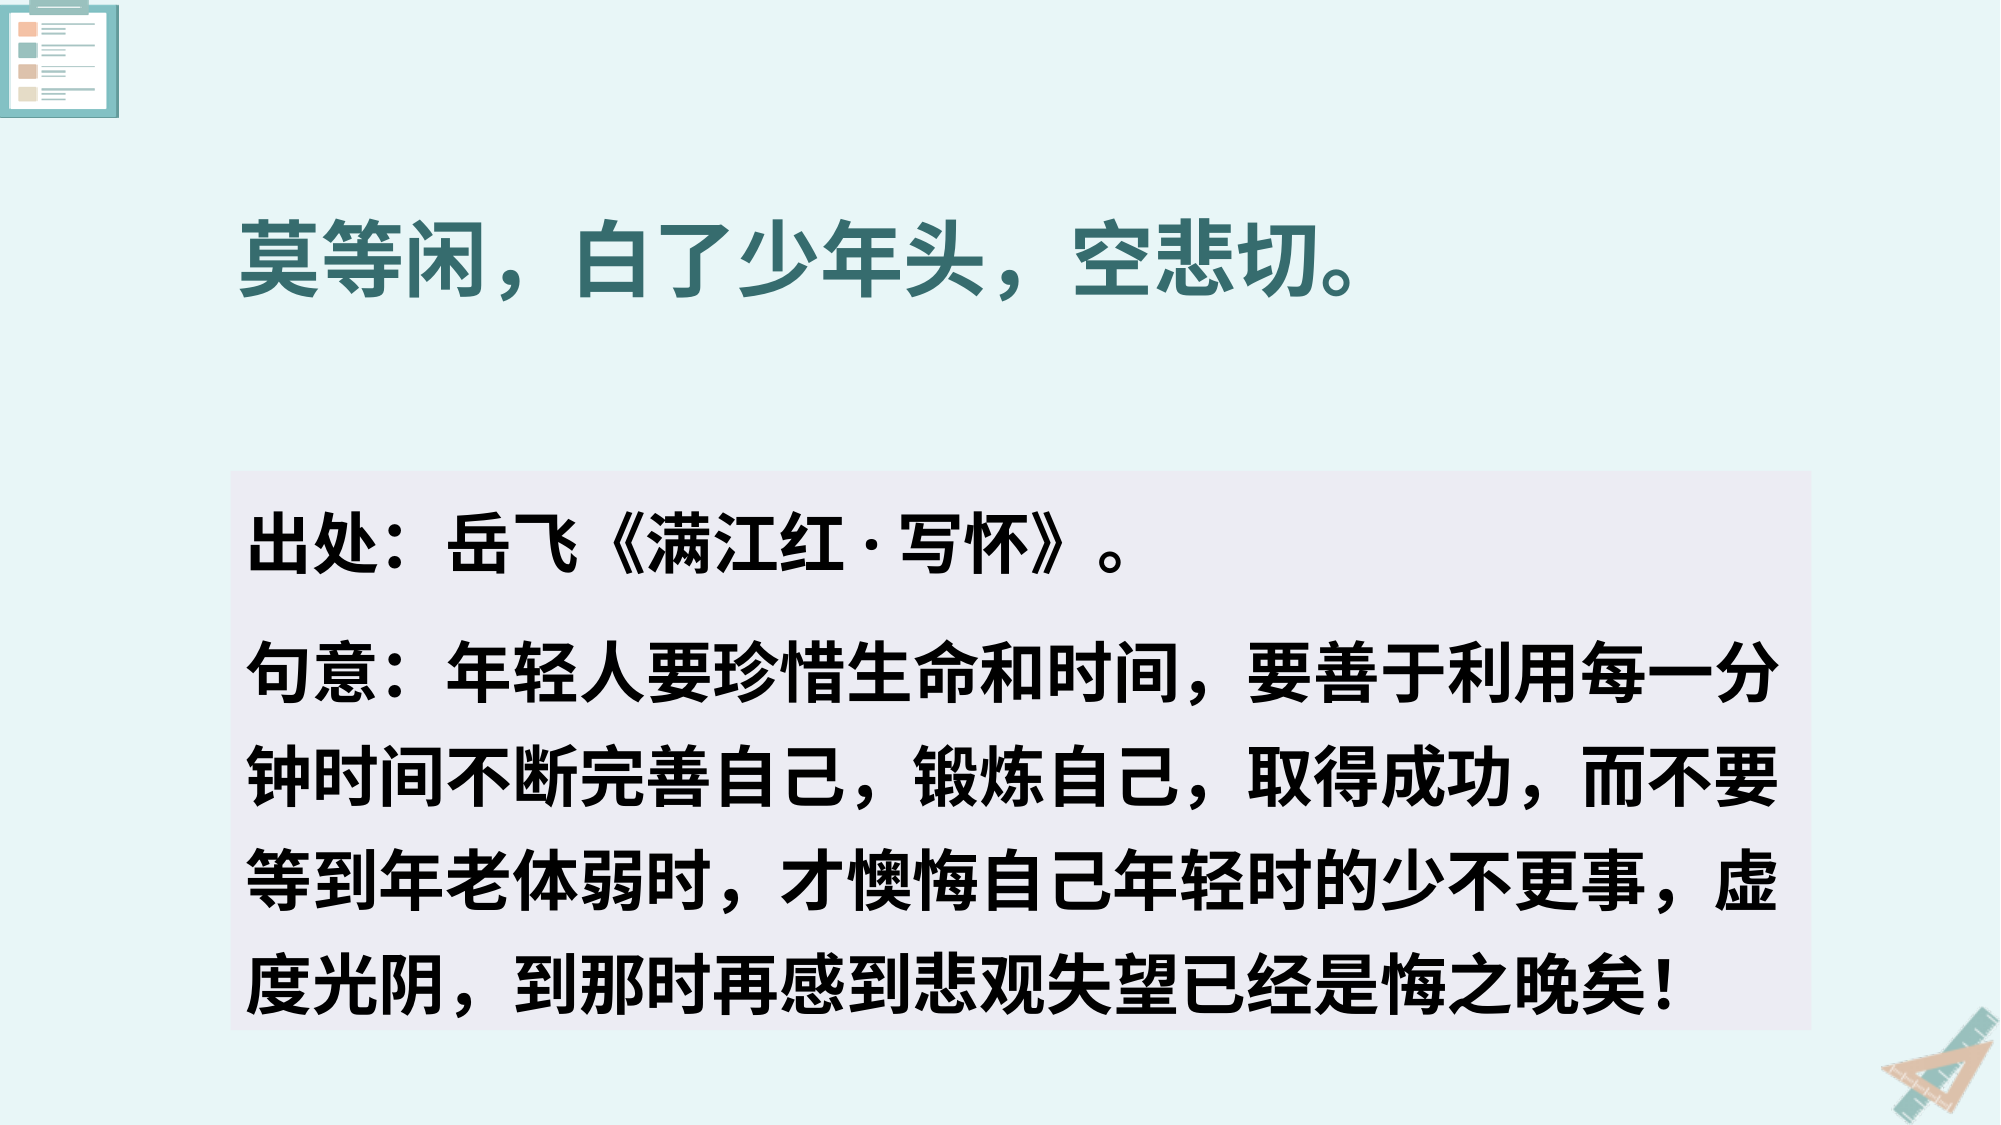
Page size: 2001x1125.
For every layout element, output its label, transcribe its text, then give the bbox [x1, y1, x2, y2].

text_box 出处：岳飞《满江红·写怀》。 句意：年轻人要珍惜生命和时间，要善于利用每一分钟时间不断完善自己，锻炼自己，取得成功，而不要等到年老体弱时，才懊悔自己年轻时的少不更事，虚度光阴，到那时再感到悲观失望已经是悔之晚矣！ [230, 470, 1812, 1031]
text_box 莫等闲，白了少年头，空悲切。 [138, 158, 1930, 317]
picture [1881, 1006, 2000, 1125]
picture [0, 0, 119, 119]
